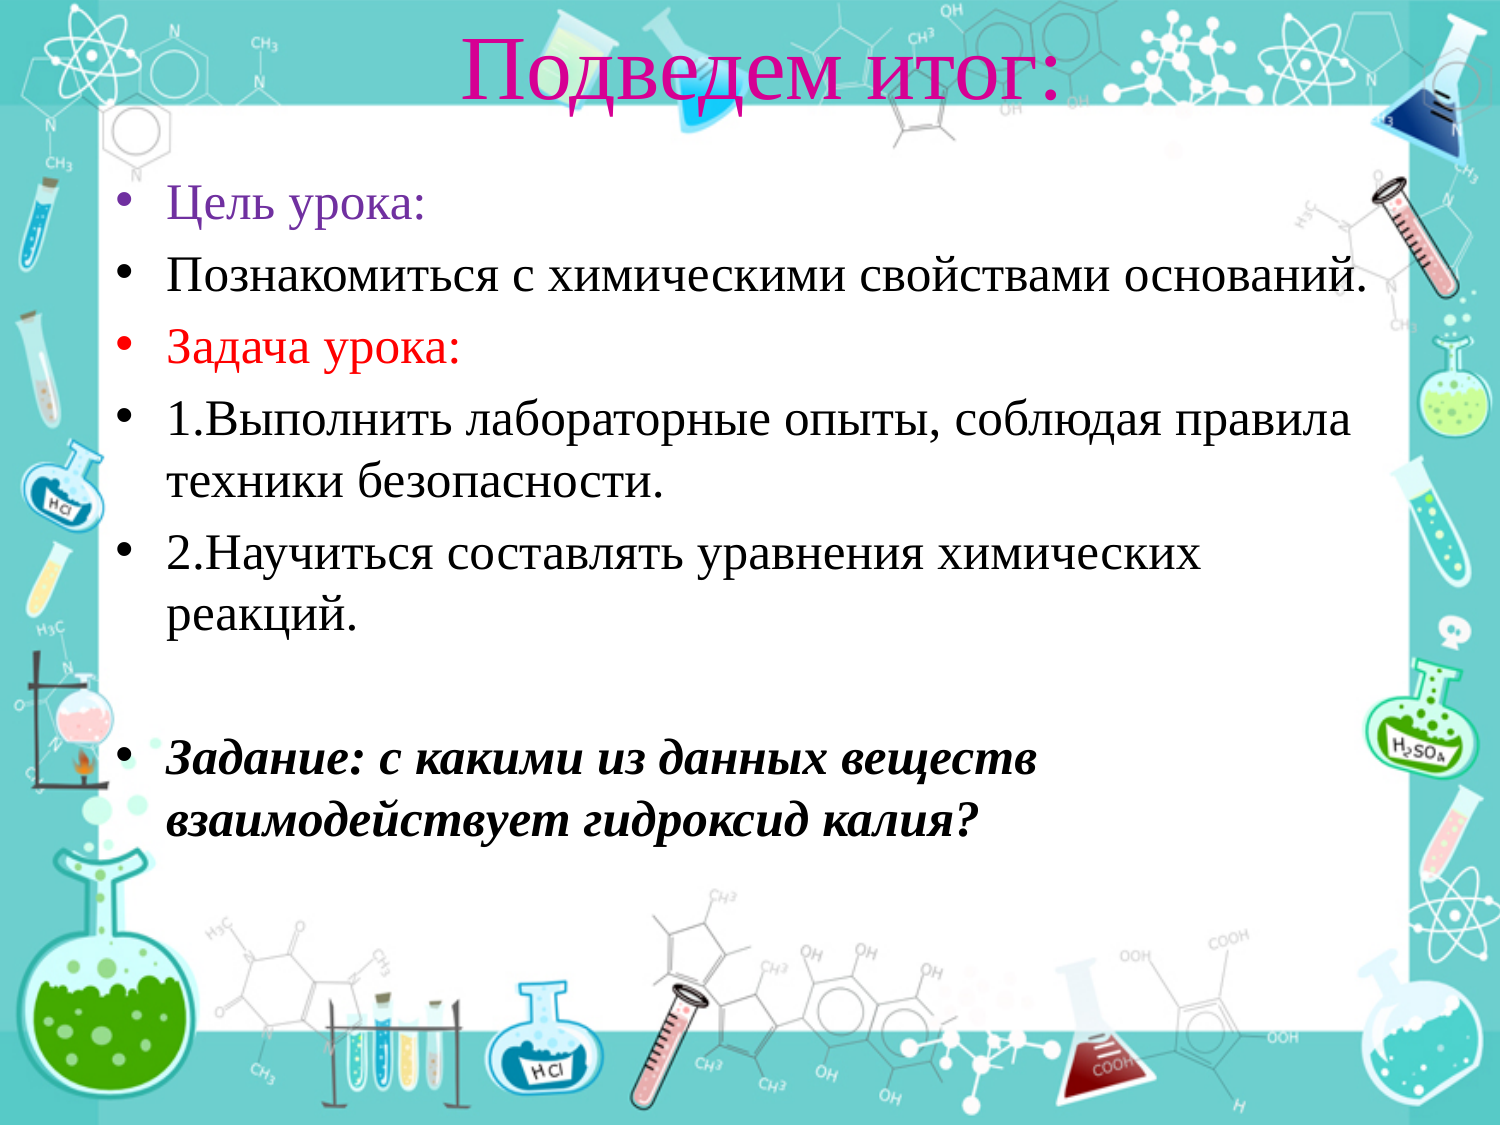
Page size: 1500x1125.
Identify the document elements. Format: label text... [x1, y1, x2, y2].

picture [0, 0, 1500, 1125]
title Подведем итог: [112, 0, 1413, 126]
list Цель урока: Познакомиться с химическими свойствами оснований. Задача урока: 1.Выполнить лабораторные опыты, соблюдая правила техники безопасности. 2.Научиться составлять уравнения химических реакций. Задание: с какими из данных веществ взаимодействует гидроксид калия? [100, 160, 1390, 904]
